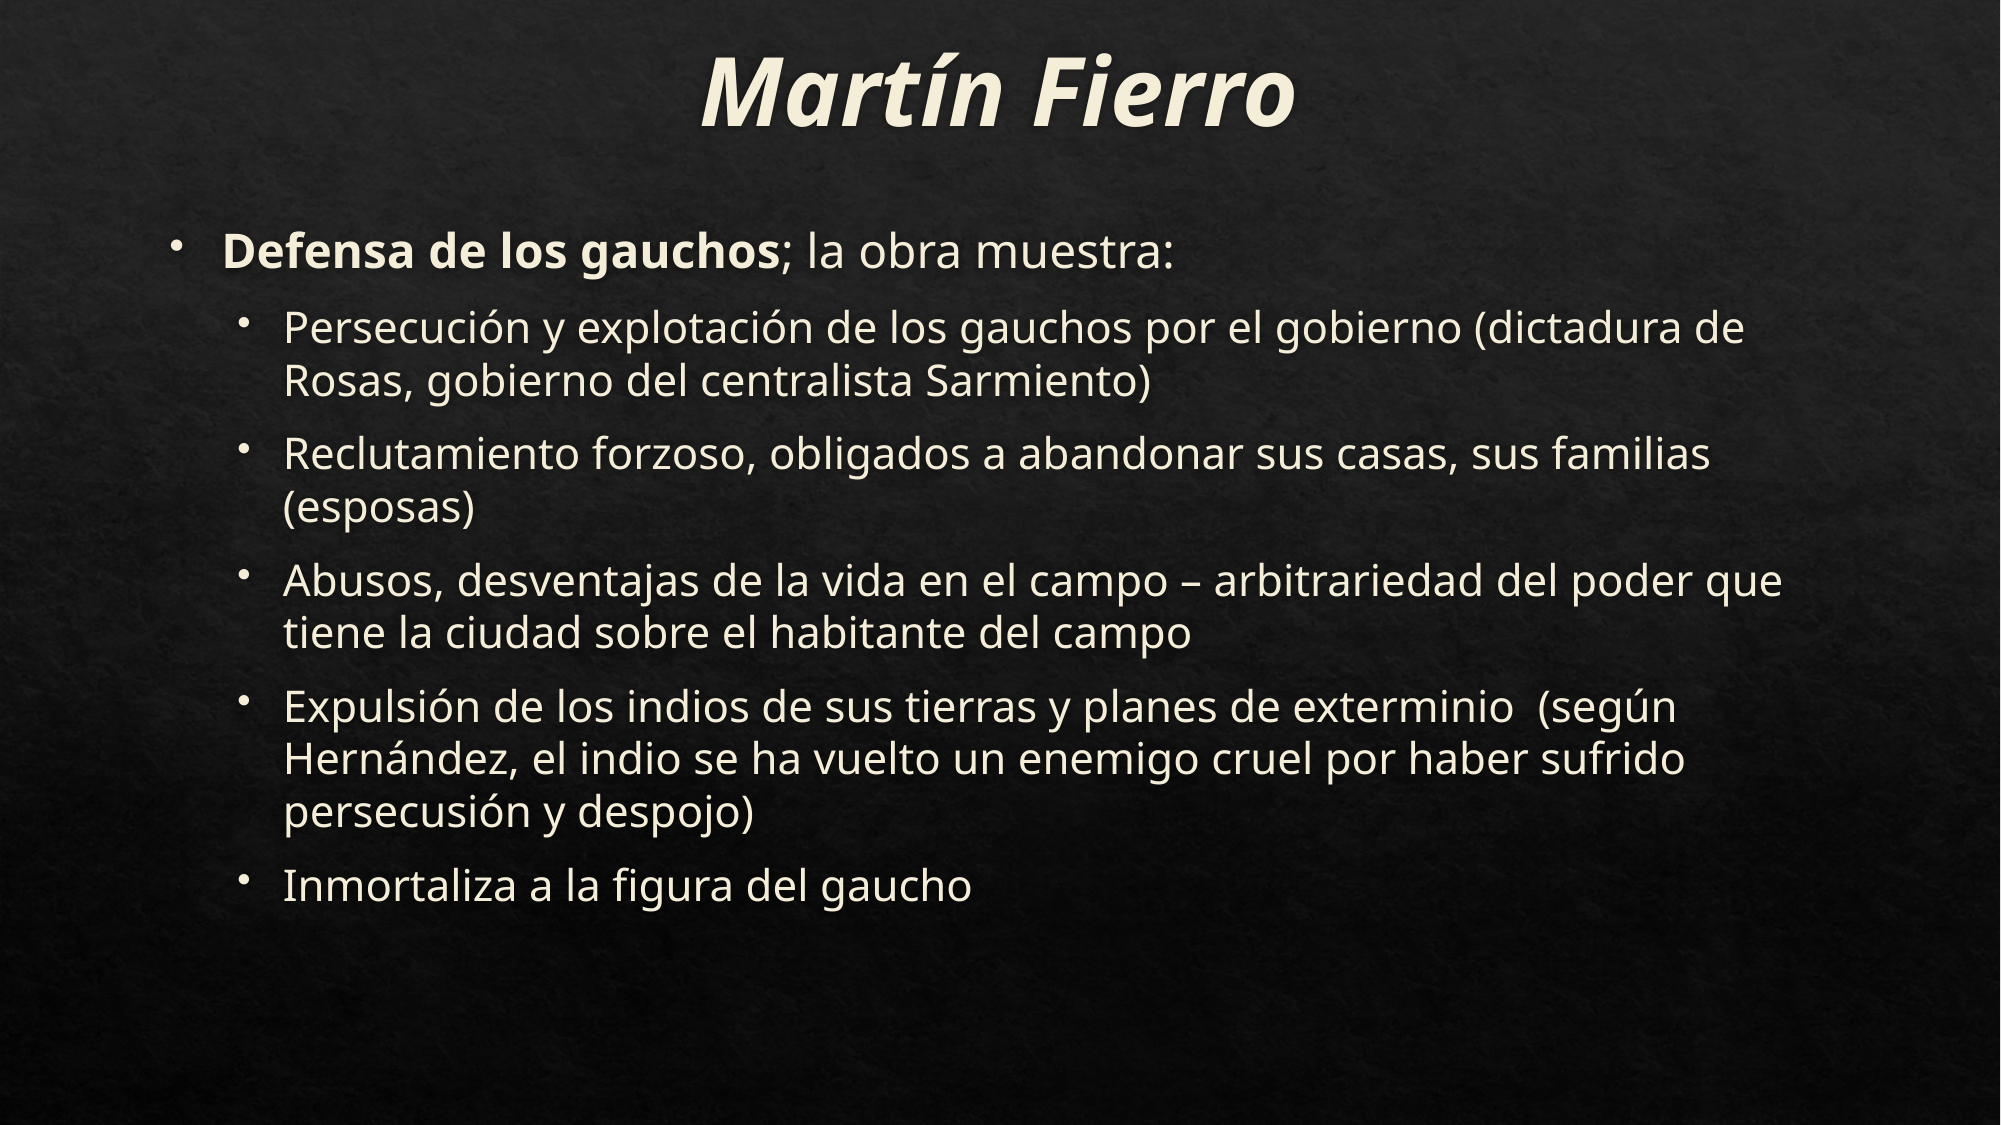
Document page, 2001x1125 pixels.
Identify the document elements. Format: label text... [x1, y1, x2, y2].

title Martín Fierro [149, 16, 1849, 175]
list Defensa de los gauchos; la obra muestra: Persecución y explotación de los gauchos por el gobierno (dictadura de Rosas, gobierno del centralista Sarmiento) Reclutamiento forzoso, obligados a abandonar sus casas, sus familias (esposas) Abusos, desventajas de la vida en el campo – arbitrariedad del poder que tiene la ciudad sobre el habitante del campo Expulsión de los indios de sus tierras y planes de exterminio (según Hernández, el indio se ha vuelto un enemigo cruel por haber sufrido persecusión y despojo) Inmortaliza a la figura del gaucho [149, 207, 1849, 1034]
